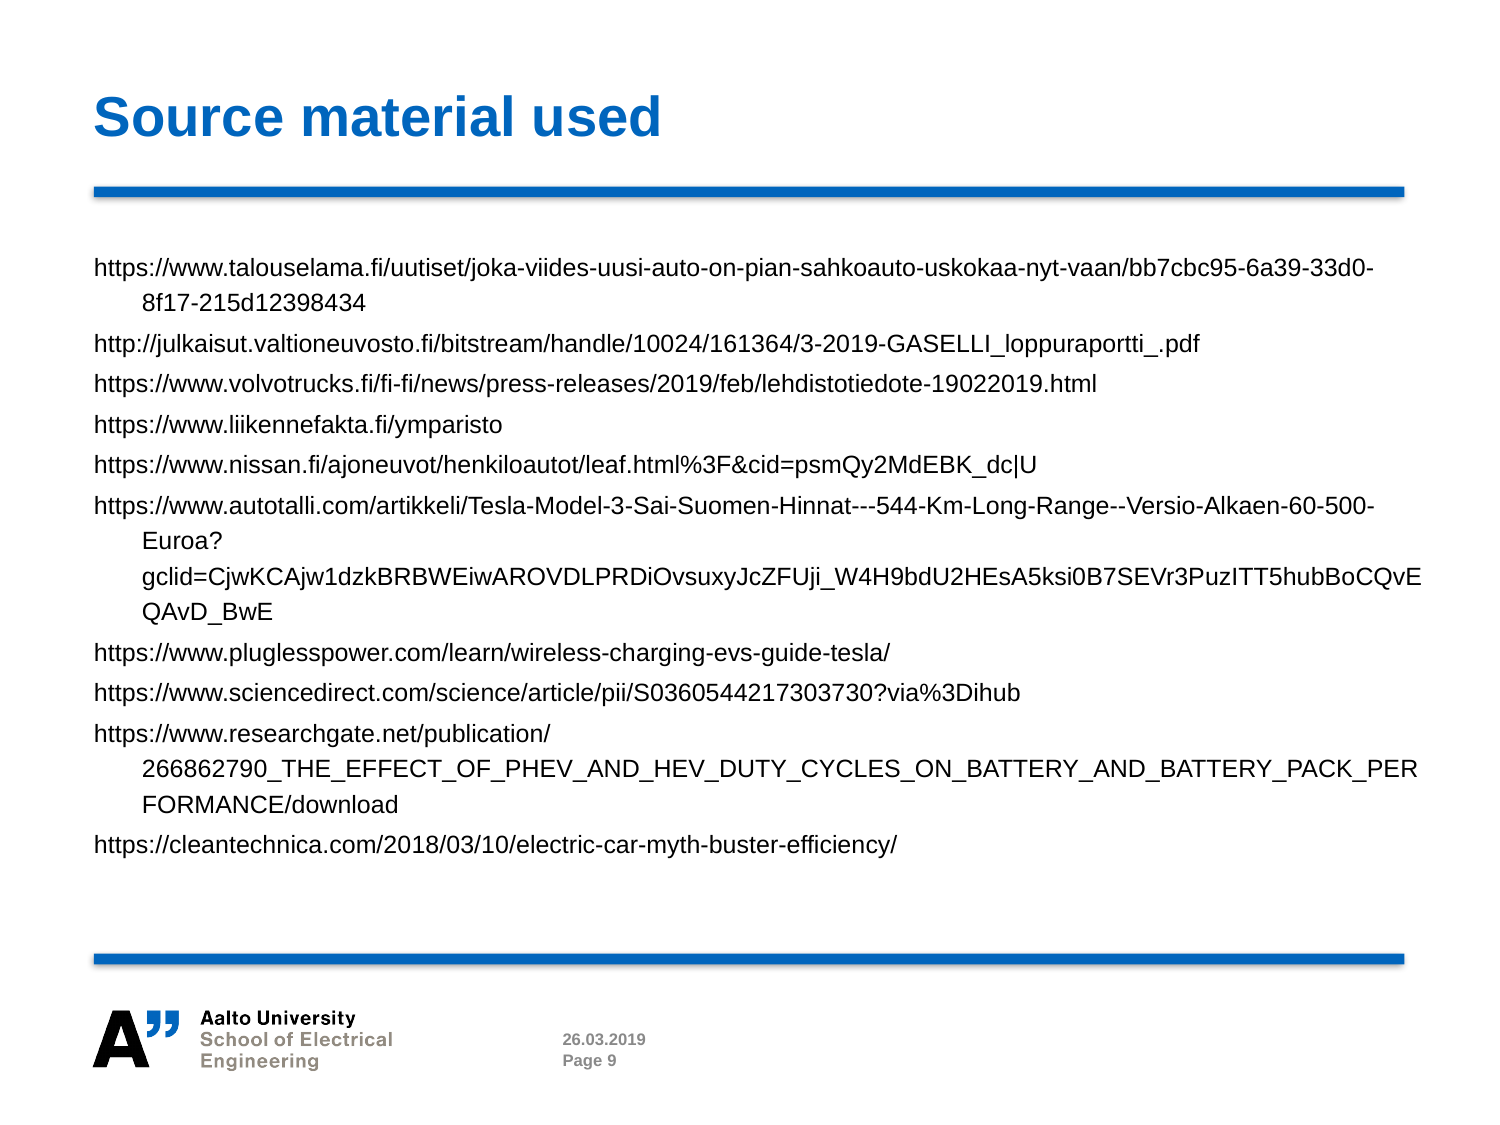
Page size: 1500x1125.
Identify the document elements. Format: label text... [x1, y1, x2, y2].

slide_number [562, 1029, 816, 1050]
picture [35, 953, 449, 1125]
title Source material used [93, 80, 1369, 228]
list https://www.talouselama.fi/uutiset/joka-viides-uusi-auto-on-pian-sahkoauto-uskokaa-nyt-vaan/bb7cbc95-6a39-33d0-8f17-215d12398434 http://julkaisut.valtioneuvosto.fi/bitstream/handle/10024/161364/3-2019-GASELLI_loppuraportti_.pdf https://www.volvotrucks.fi/fi-fi/news/press-releases/2019/feb/lehdistotiedote-19022019.html https://www.liikennefakta.fi/ymparisto https://www.nissan.fi/ajoneuvot/henkiloautot/leaf.html%3F&cid=psmQy2MdEBK_dc|U https://www.autotalli.com/artikkeli/Tesla-Model-3-Sai-Suomen-Hinnat---544-Km-Long-Range--Versio-Alkaen-60-500-Euroa?gclid=CjwKCAjw1dzkBRBWEiwAROVDLPRDiOvsuxyJcZFUji_W4H9bdU2HEsA5ksi0B7SEVr3PuzITT5hubBoCQvEQAvD_BwE https://www.pluglesspower.com/learn/wireless-charging-evs-guide-tesla/ https://www.sciencedirect.com/science/article/pii/S0360544217303730?via%3Dihub https://www.researchgate.net/publication/266862790_THE_EFFECT_OF_PHEV_AND_HEV_DUTY_CYCLES_ON_BATTERY_AND_BATTERY_PACK_PERFORMANCE/download https://cleantechnica.com/2018/03/10/electric-car-myth-buster-efficiency/ [93, 245, 1429, 925]
slide_number Page 9 [562, 1050, 816, 1071]
